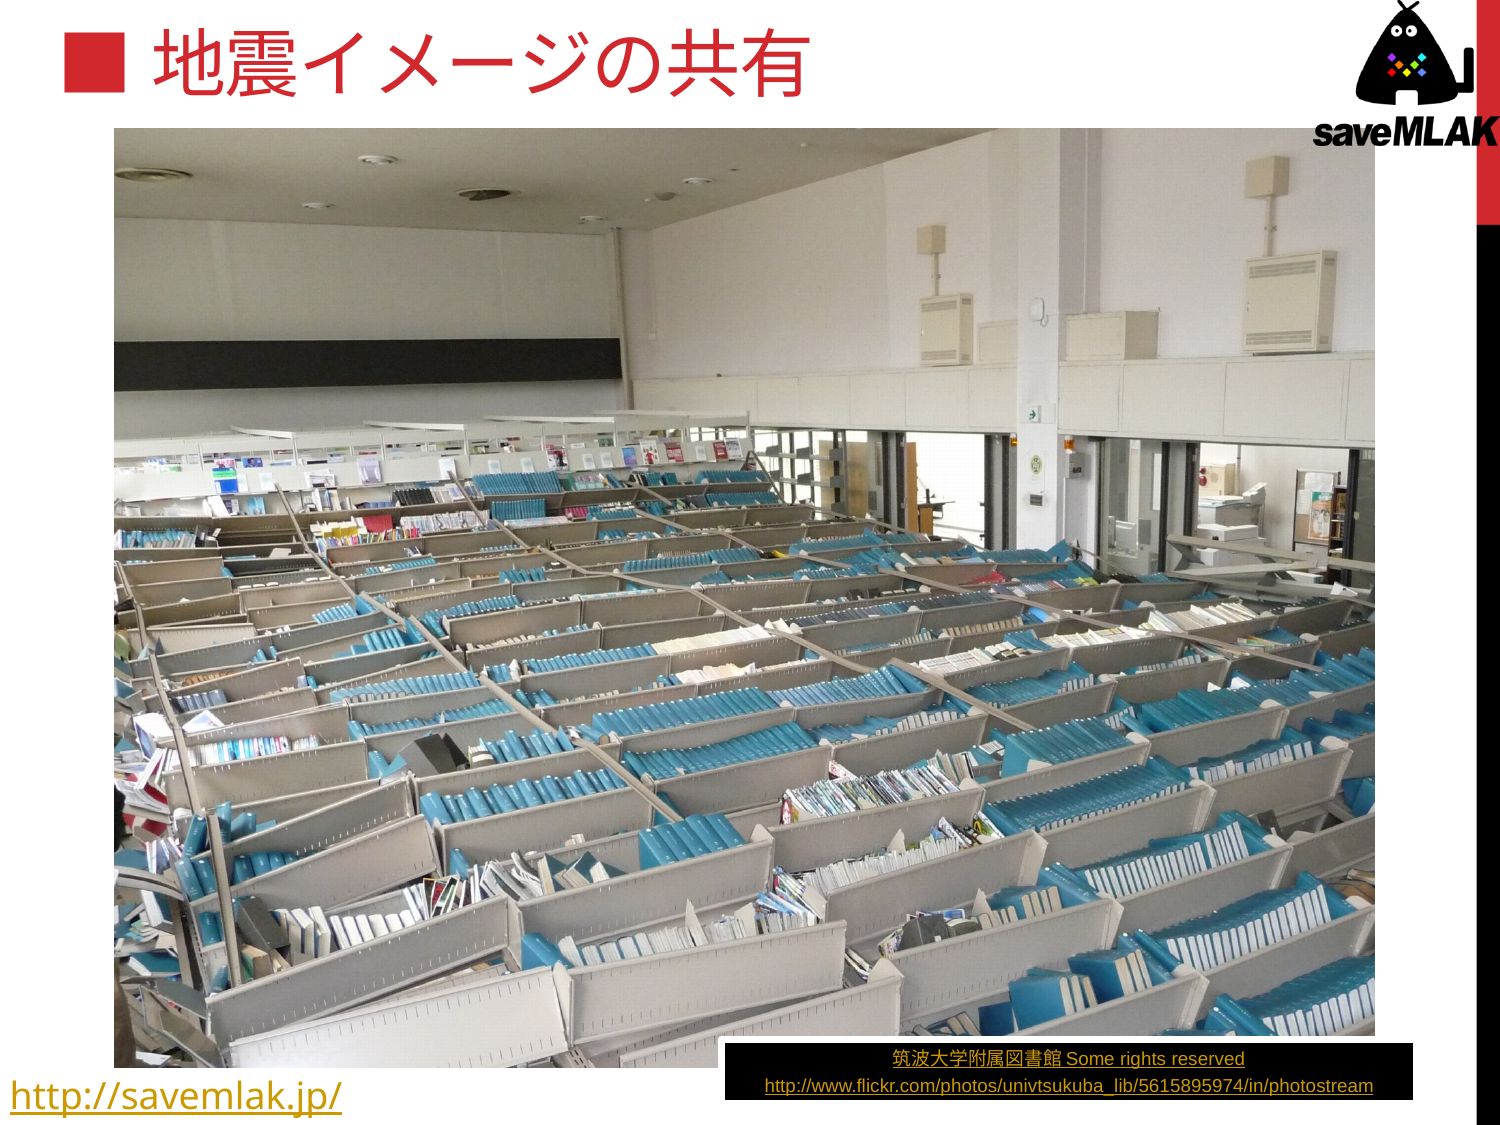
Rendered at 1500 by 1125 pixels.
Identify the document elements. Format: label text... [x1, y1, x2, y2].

picture [114, 0, 1500, 1068]
text_box 筑波大学附属図書館 Some rights reserved http://www.flickr.com/photos/univtsukuba_lib/5615895974/in/photostream [718, 1036, 1420, 1107]
title ■地震イメージの共有 [42, 40, 1281, 114]
text_box http://savemlak.jp/ [0, 1064, 358, 1125]
